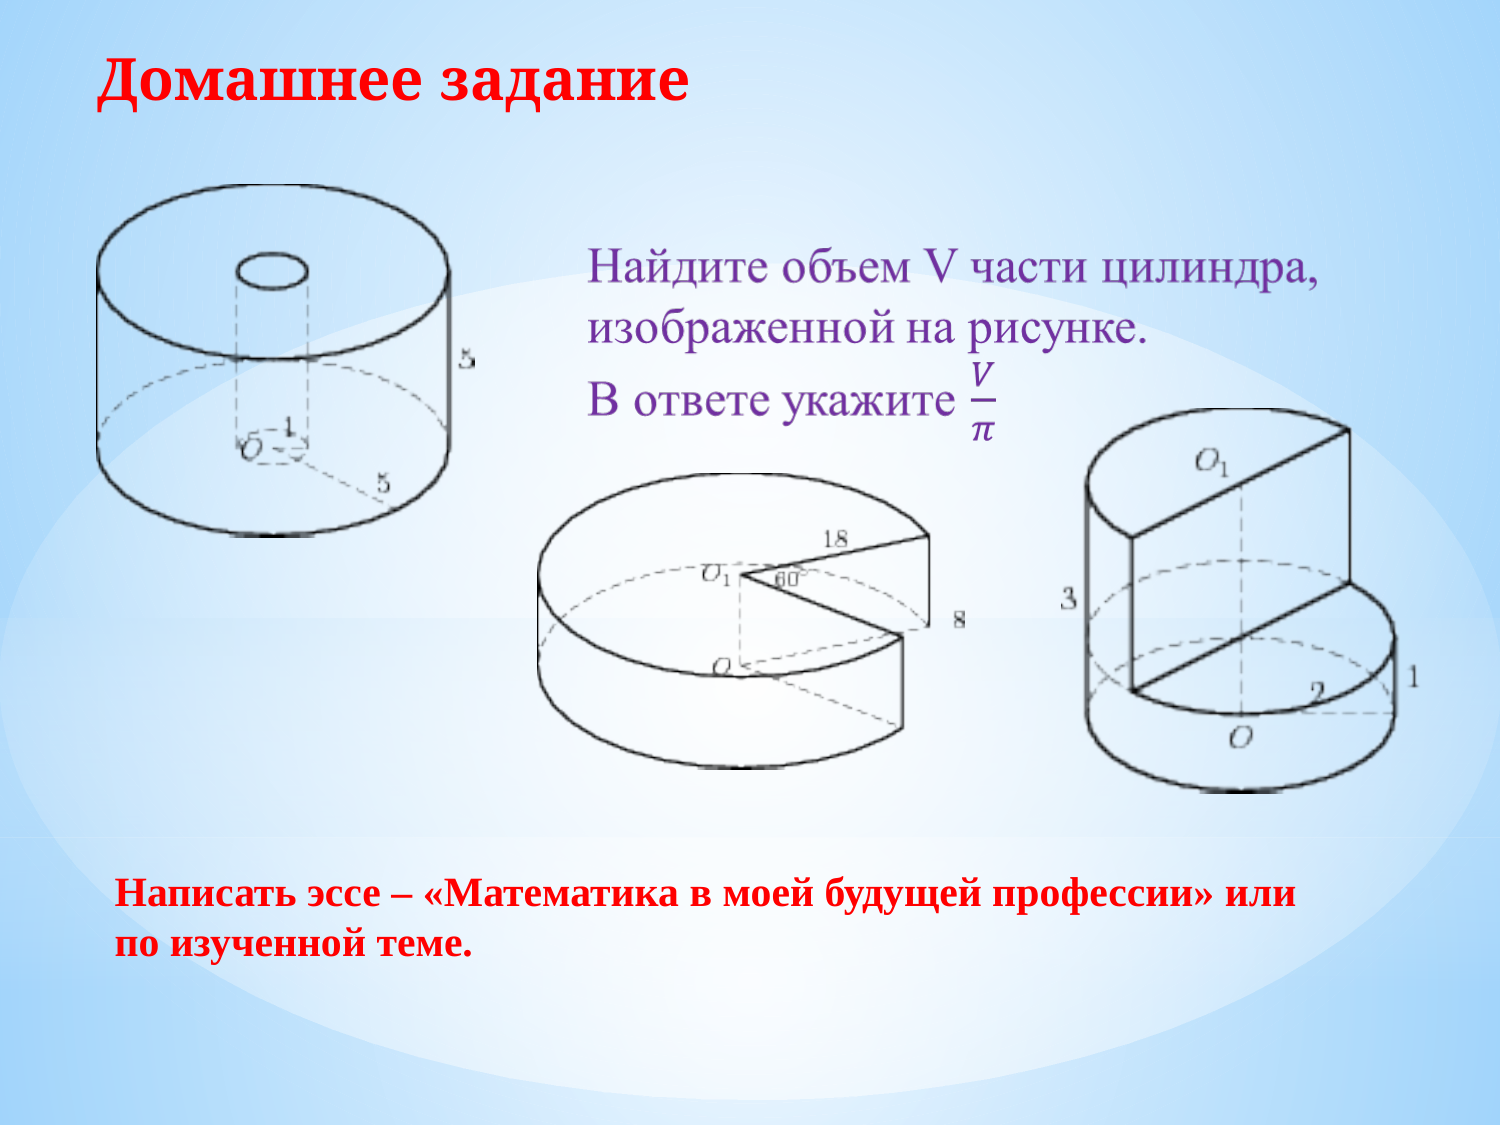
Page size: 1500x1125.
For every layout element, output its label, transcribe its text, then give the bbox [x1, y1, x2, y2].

text_box Домашнее задание [82, 35, 706, 120]
picture [96, 184, 476, 538]
picture [1061, 408, 1424, 795]
picture [537, 473, 965, 770]
text_box [572, 226, 1424, 450]
text_box Написать эссе – «Математика в моей будущей профессии» или по изученной теме. [99, 857, 1364, 973]
